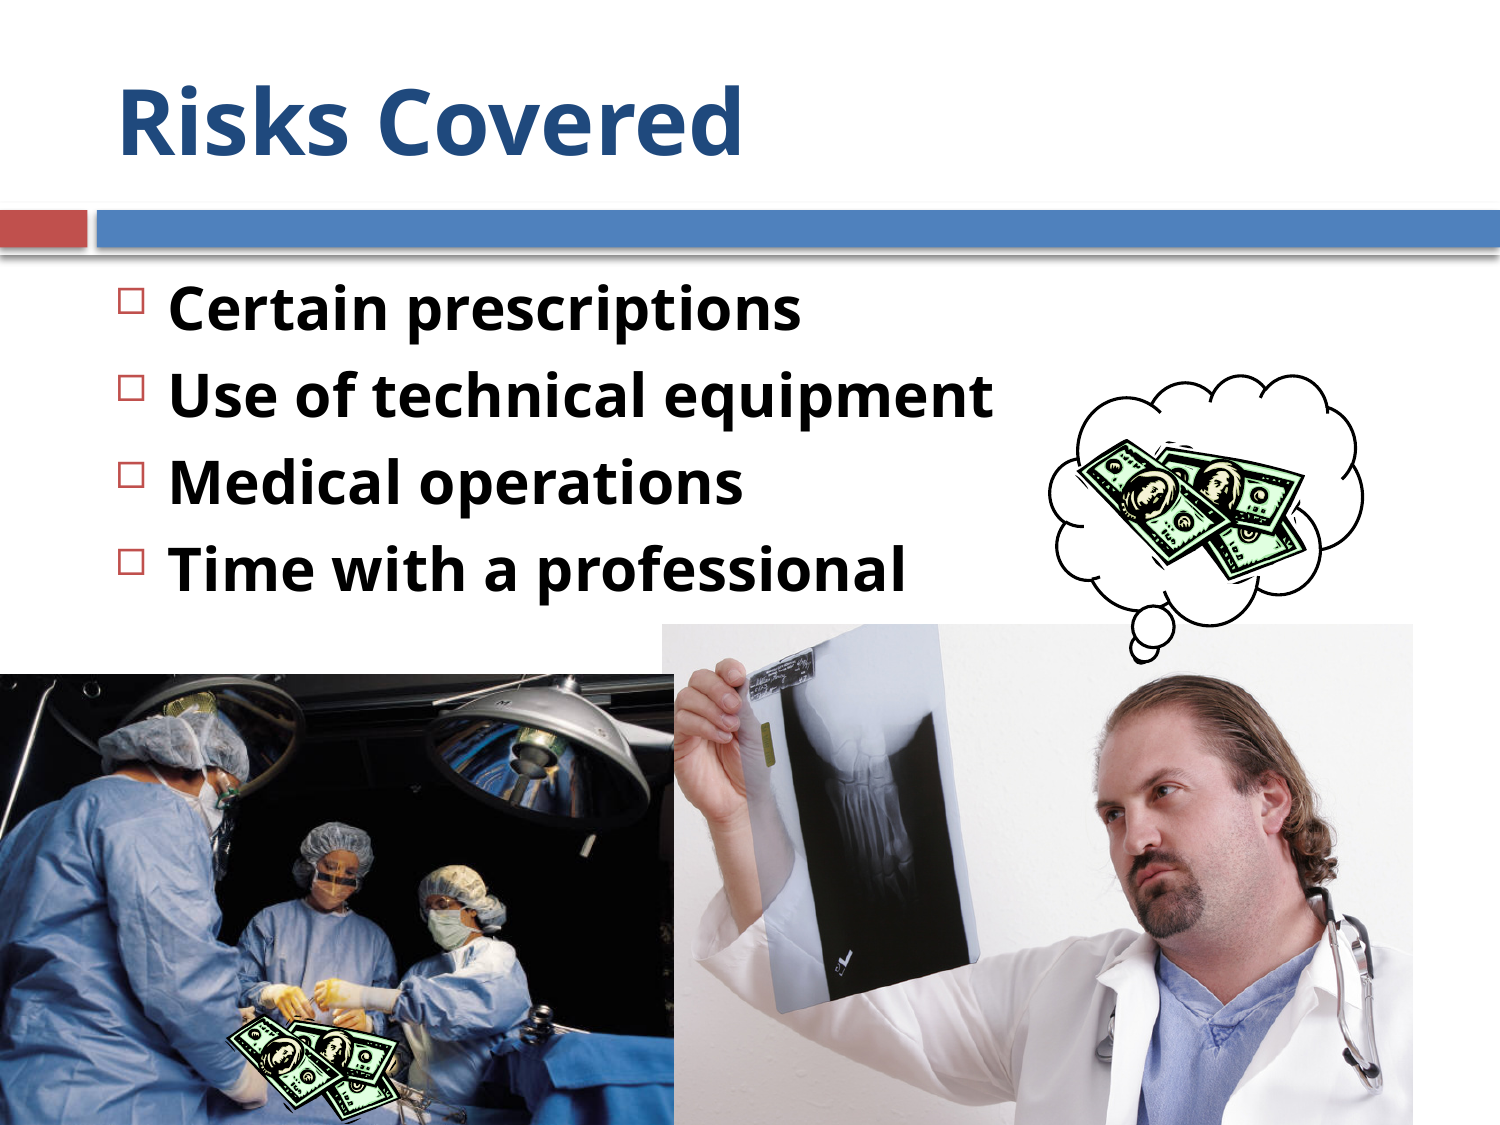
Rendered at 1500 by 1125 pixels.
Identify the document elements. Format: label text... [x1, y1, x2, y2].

title Risks Covered [100, 37, 1438, 200]
text_box [1048, 460, 1068, 575]
picture [1074, 437, 1309, 586]
picture [0, 624, 1413, 1125]
text_box [1102, 597, 1255, 623]
list Certain prescriptions Use of technical equipment Medical operations Time with a professional [100, 262, 1438, 1000]
text_box [1078, 374, 1365, 579]
